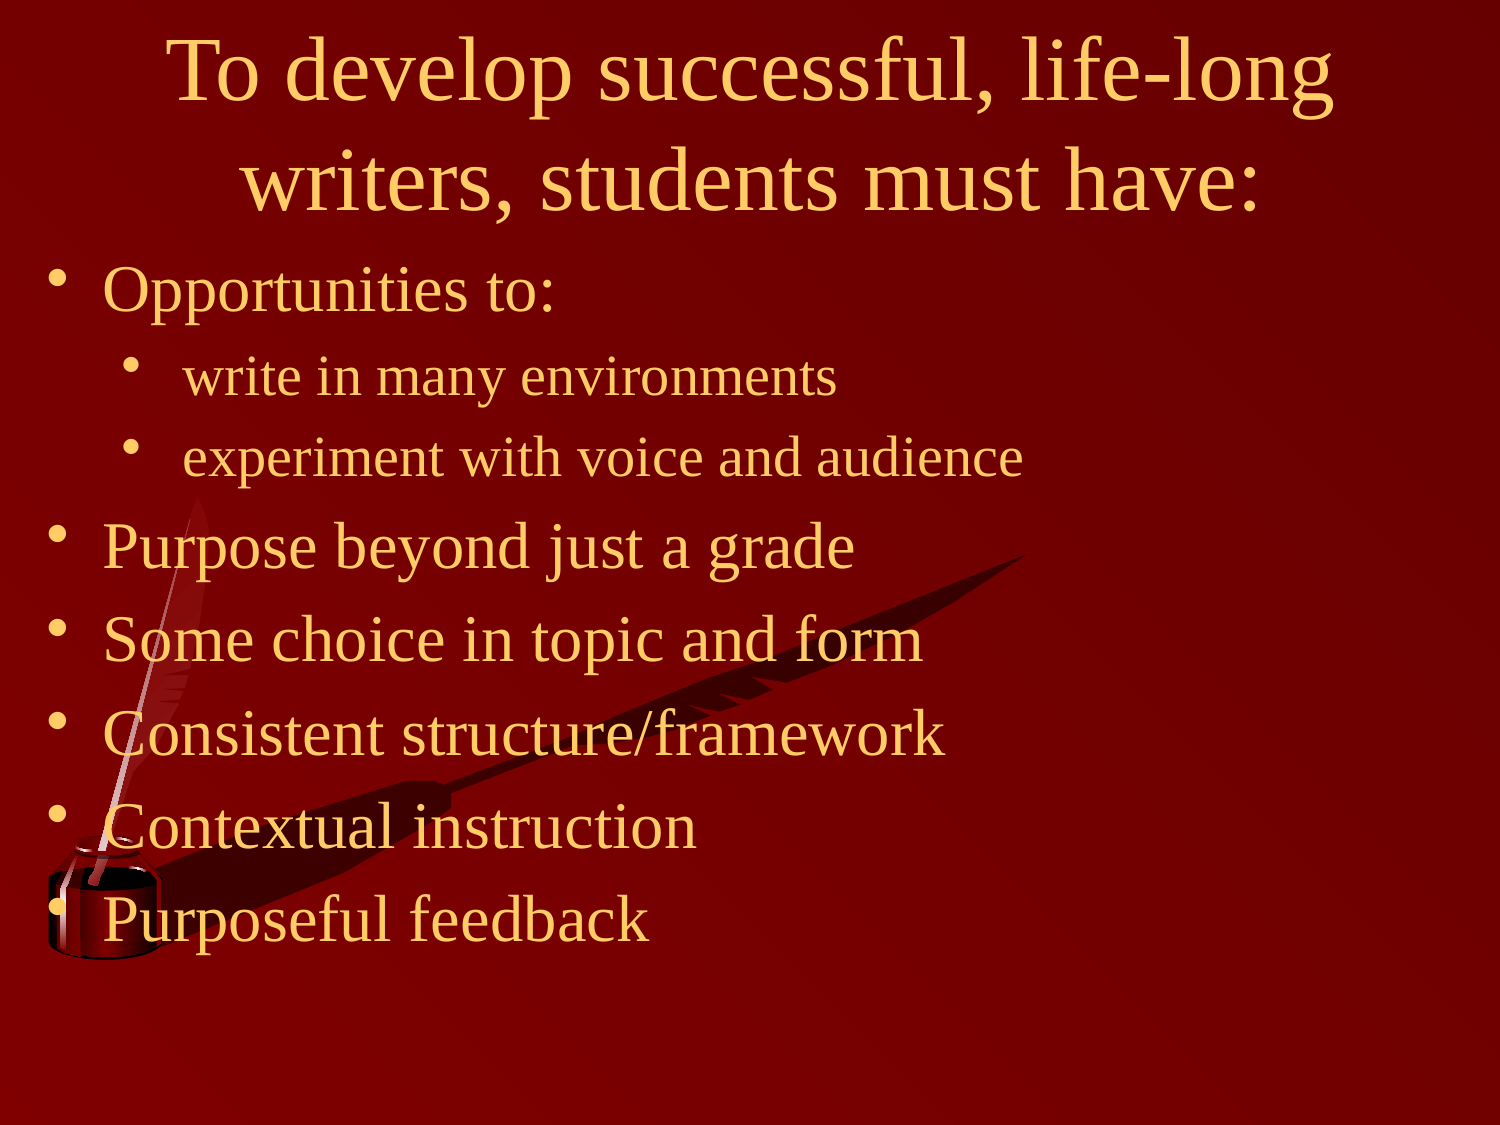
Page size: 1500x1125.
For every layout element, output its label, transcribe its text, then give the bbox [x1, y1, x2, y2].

title To develop successful, life-long writers, students must have: [29, 19, 1475, 219]
list Opportunities to: write in many environments experiment with voice and audience Purpose beyond just a grade Some choice in topic and form Consistent structure/framework Contextual instruction Purposeful feedback [30, 237, 1472, 1022]
